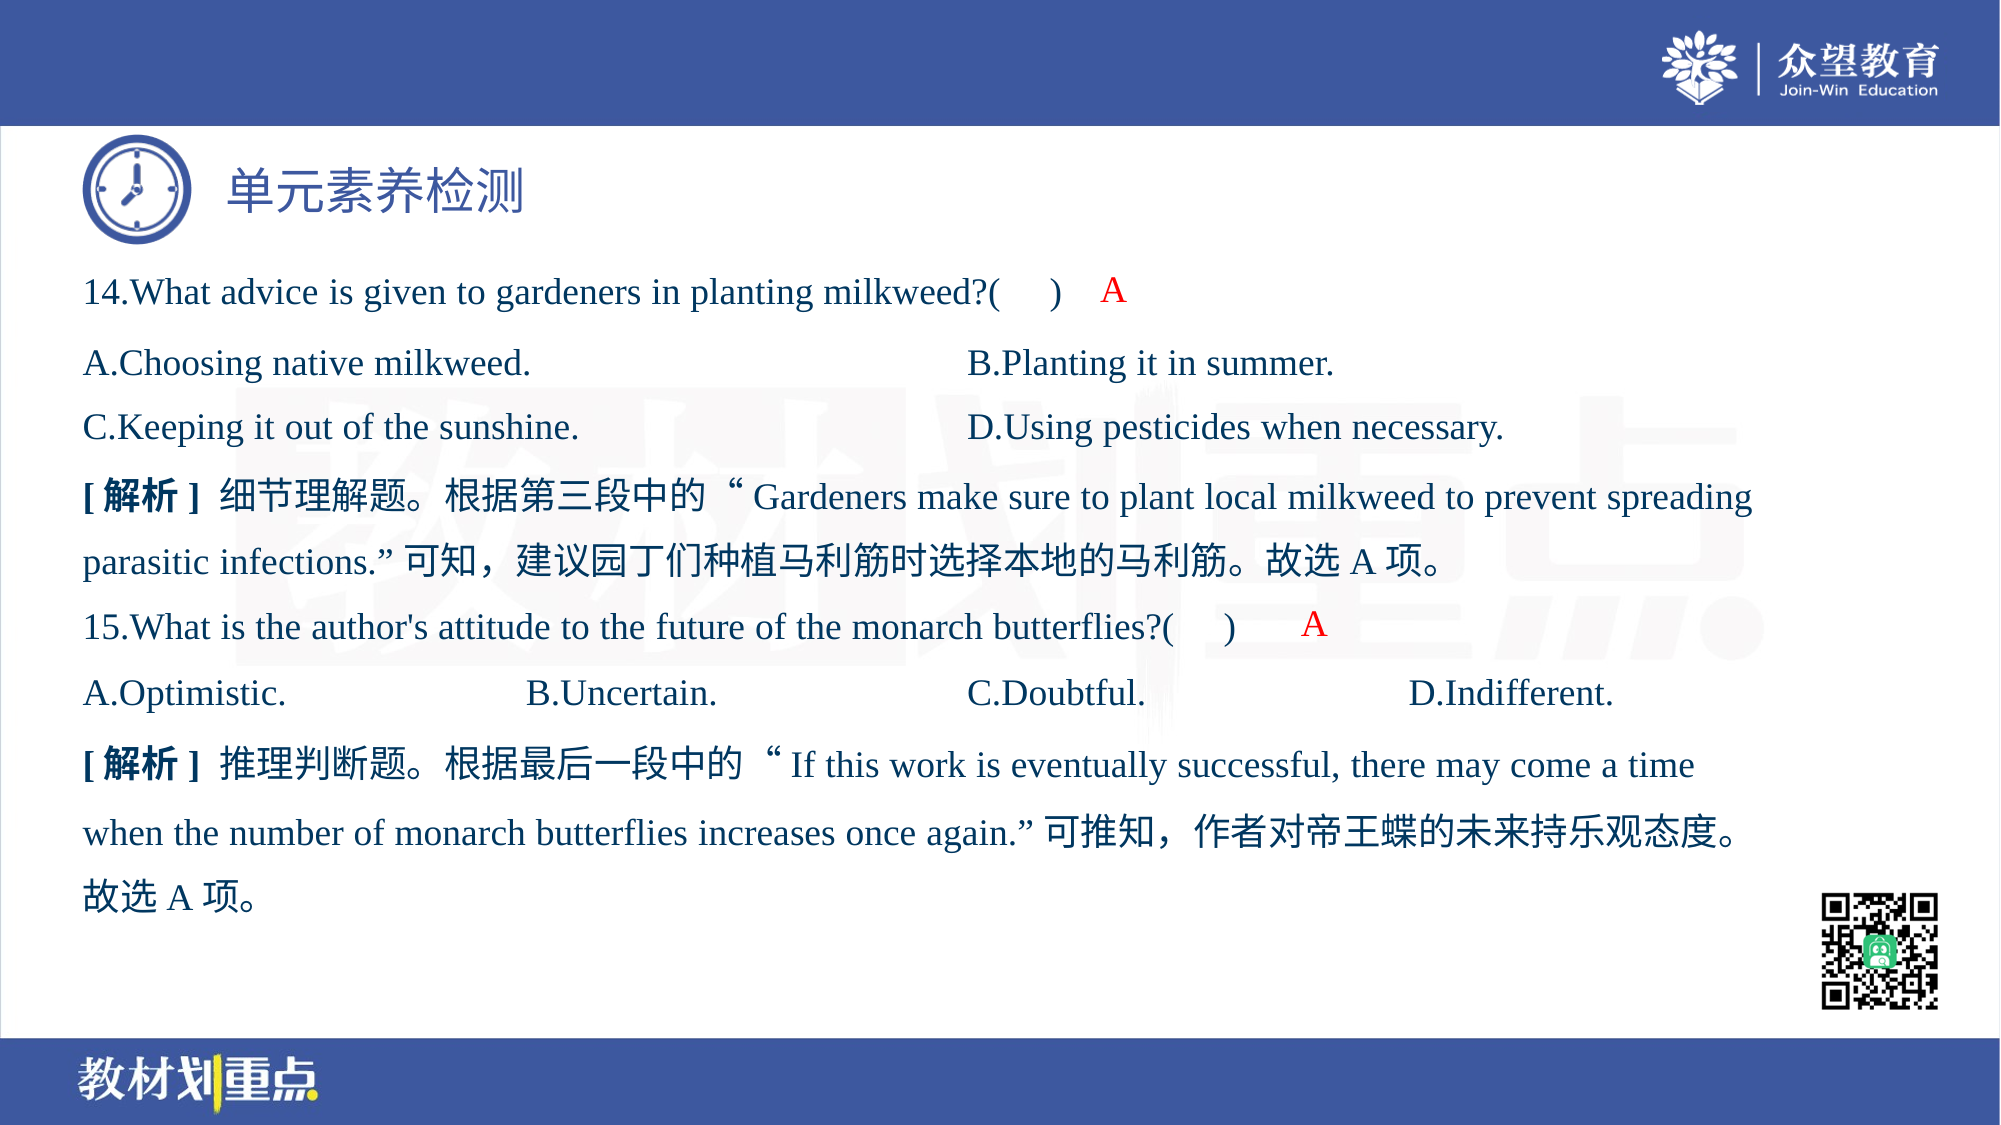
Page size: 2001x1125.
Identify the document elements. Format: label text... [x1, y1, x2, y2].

text_box A.Optimistic. B.Uncertain. C.Doubtful. D.Indifferent. [82, 648, 1817, 707]
text_box A [1086, 245, 1141, 304]
picture [0, 0, 2000, 1125]
text_box 14.What advice is given to gardeners in planting milkweed?( ) [82, 247, 1817, 306]
text_box [解析] 细节理解题。根据第三段中的“Gardeners make sure to plant local milkweed to prevent spreading parasitic infections.”可知，建议园丁们种植马利筋时选择本地的马利筋。故选A项。 [82, 448, 1817, 575]
text_box A.Choosing native milkweed. B.Planting it in summer. C.Keeping it out of the sunshine. D.Using pesticides when necessary. [82, 313, 1817, 441]
text_box 15.What is the author's attitude to the future of the monarch butterflies?( ) [82, 581, 1817, 640]
text_box [解析] 推理判断题。根据最后一段中的“If this work is eventually successful, there may come a time when the number of monarch butterflies increases once again.”可推知，作者对帝王蝶的未来持乐观态度。 故选A项。 [82, 715, 1817, 912]
text_box A [1286, 579, 1342, 638]
